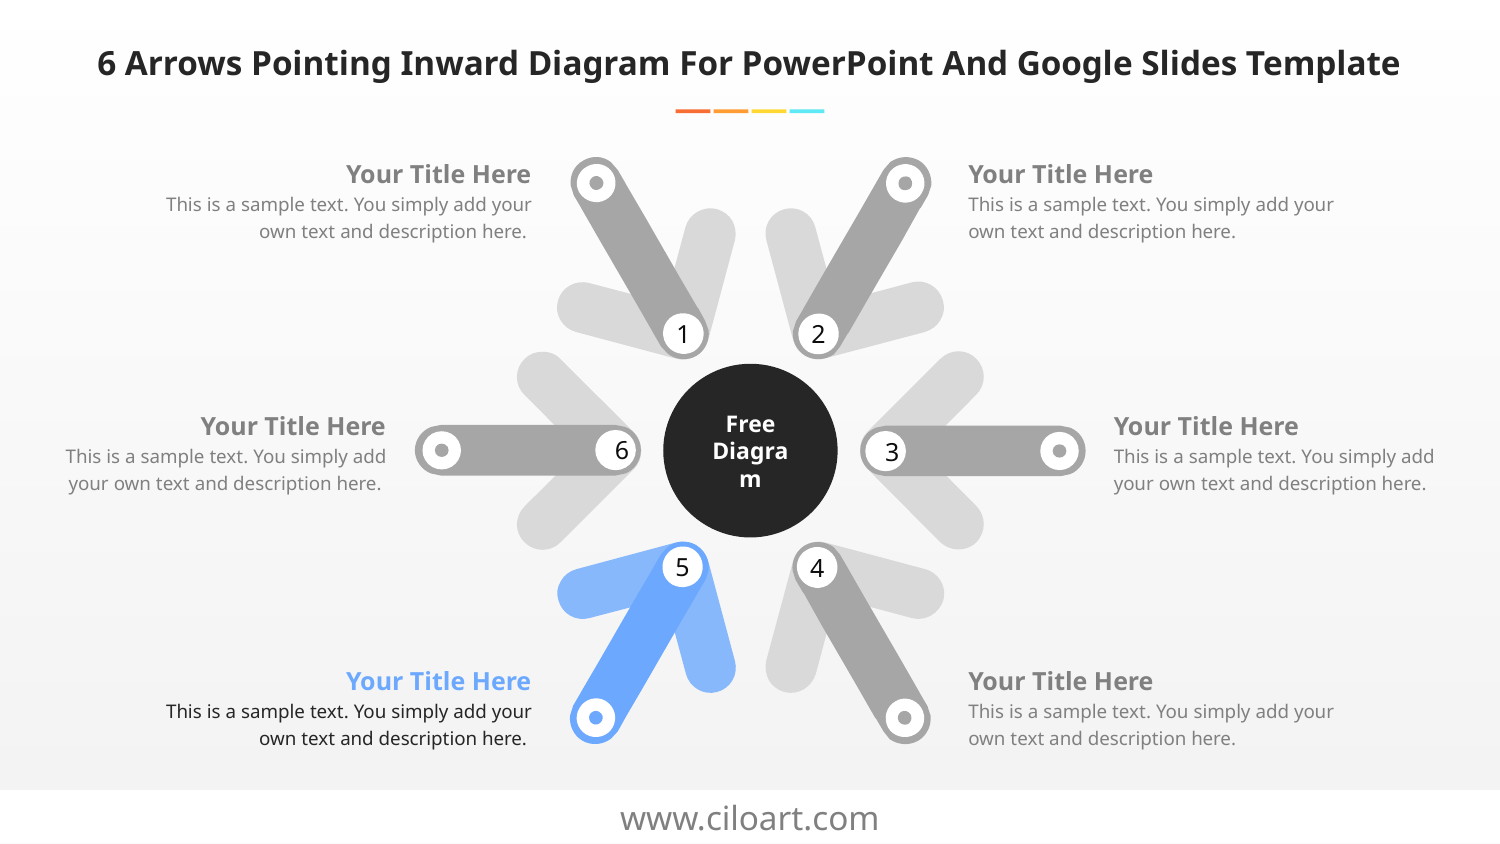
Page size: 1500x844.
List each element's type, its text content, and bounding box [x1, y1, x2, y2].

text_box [857, 348, 1086, 550]
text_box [414, 351, 644, 553]
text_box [555, 538, 739, 747]
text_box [553, 154, 737, 363]
text_box Your Title Here This is a sample text. You simply add your own text and description here. [968, 659, 1365, 750]
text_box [764, 538, 948, 747]
title 6 Arrows Pointing Inward Diagram For PowerPoint And Google Slides Template [63, 21, 1437, 104]
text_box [762, 155, 946, 363]
text_box Your Title Here This is a sample text. You simply add your own text and description here. [1113, 404, 1437, 495]
text_box Your Title Here This is a sample text. You simply add your own text and description here. [135, 152, 532, 243]
text_box Your Title Here This is a sample text. You simply add your own text and description here. [135, 659, 532, 750]
text_box Free Diagram [663, 363, 838, 538]
text_box Your Title Here This is a sample text. You simply add your own text and description here. [968, 152, 1365, 243]
text_box Your Title Here This is a sample text. You simply add your own text and description here. [63, 404, 387, 495]
